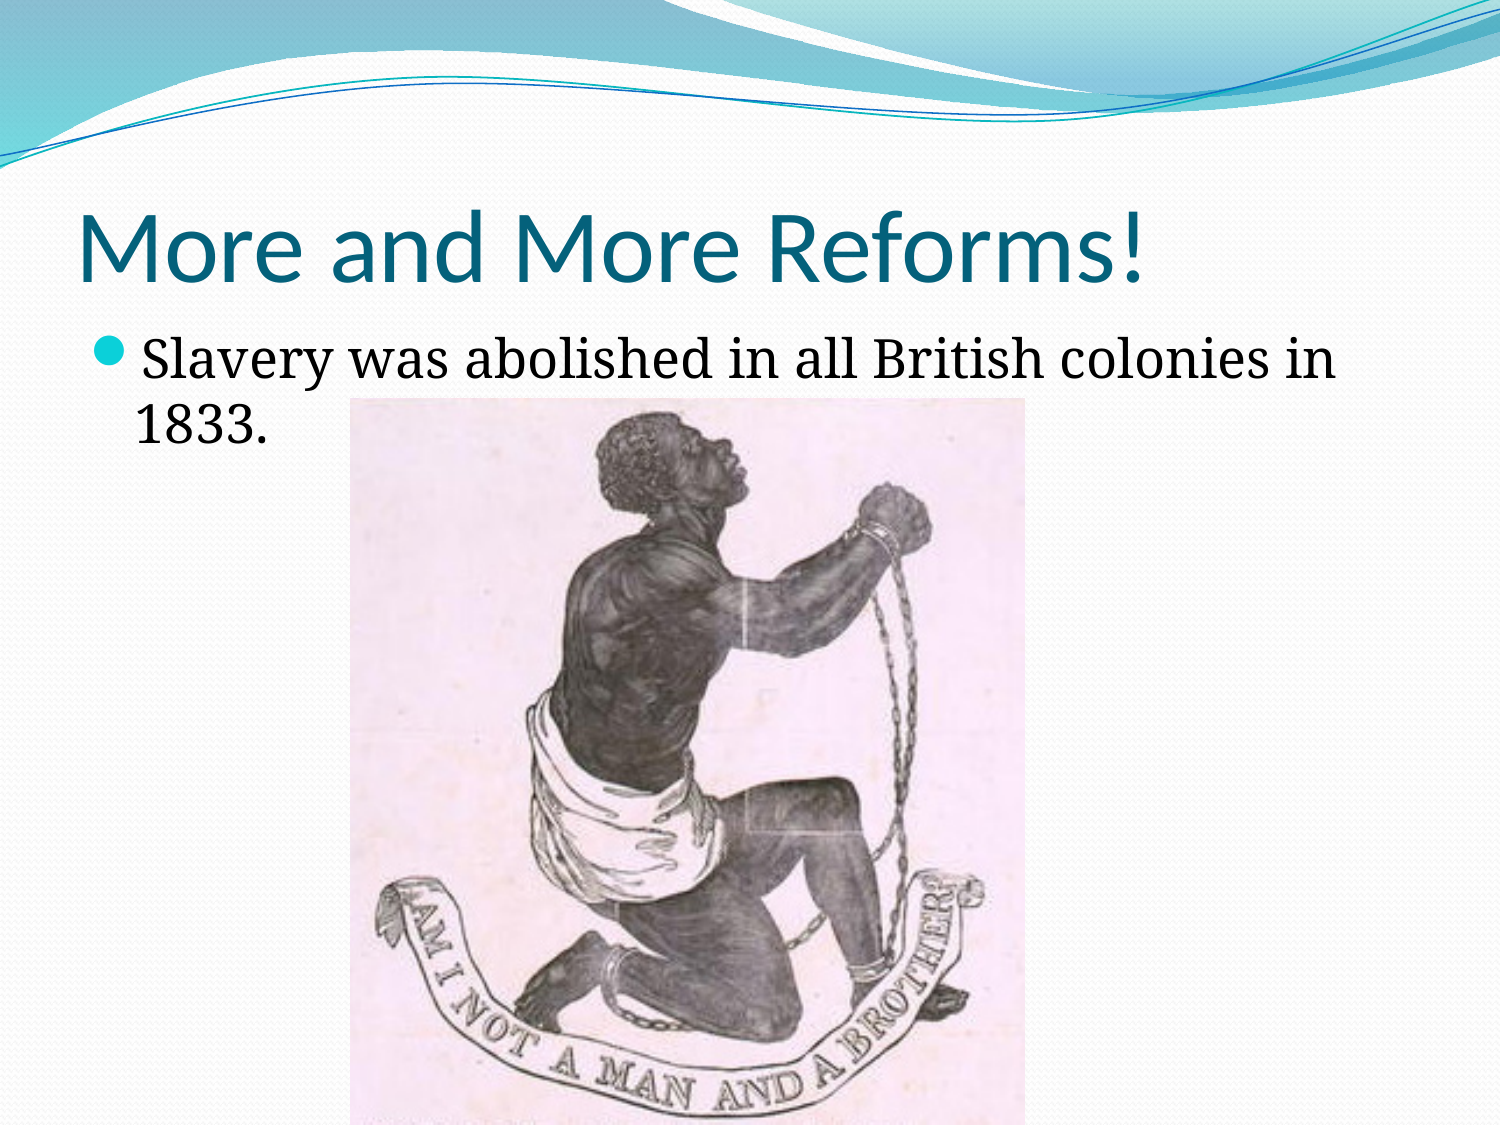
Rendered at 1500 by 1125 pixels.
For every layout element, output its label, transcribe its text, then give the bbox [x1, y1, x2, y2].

list Slavery was abolished in all British colonies in 1833. [75, 317, 1425, 1038]
title More and More Reforms! [75, 115, 1425, 303]
picture [349, 398, 1026, 1125]
